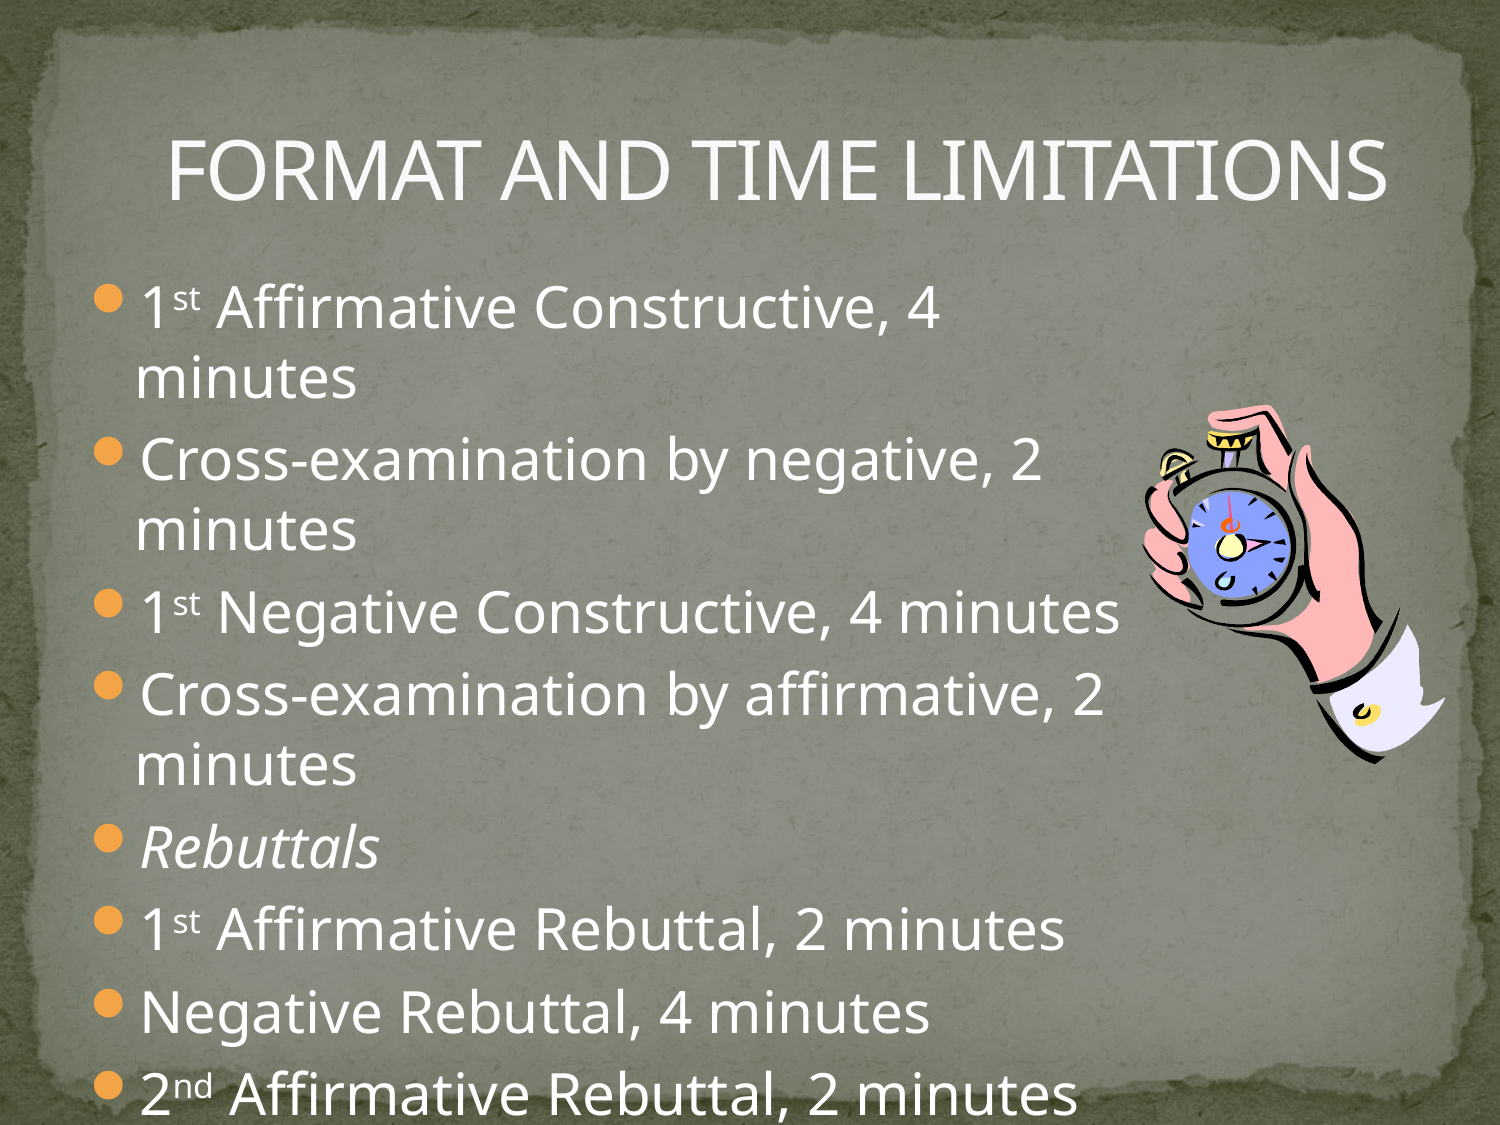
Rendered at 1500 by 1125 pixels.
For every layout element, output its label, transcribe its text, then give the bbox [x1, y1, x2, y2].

list 1st Affirmative Constructive, 4 minutes Cross-examination by negative, 2 minutes 1st Negative Constructive, 4 minutes Cross-examination by affirmative, 2 minutes Rebuttals 1st Affirmative Rebuttal, 2 minutes Negative Rebuttal, 4 minutes 2nd Affirmative Rebuttal, 2 minutes [75, 262, 1175, 1005]
title FORMAT AND TIME LIMITATIONS [112, 37, 1463, 225]
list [1139, 401, 1449, 769]
